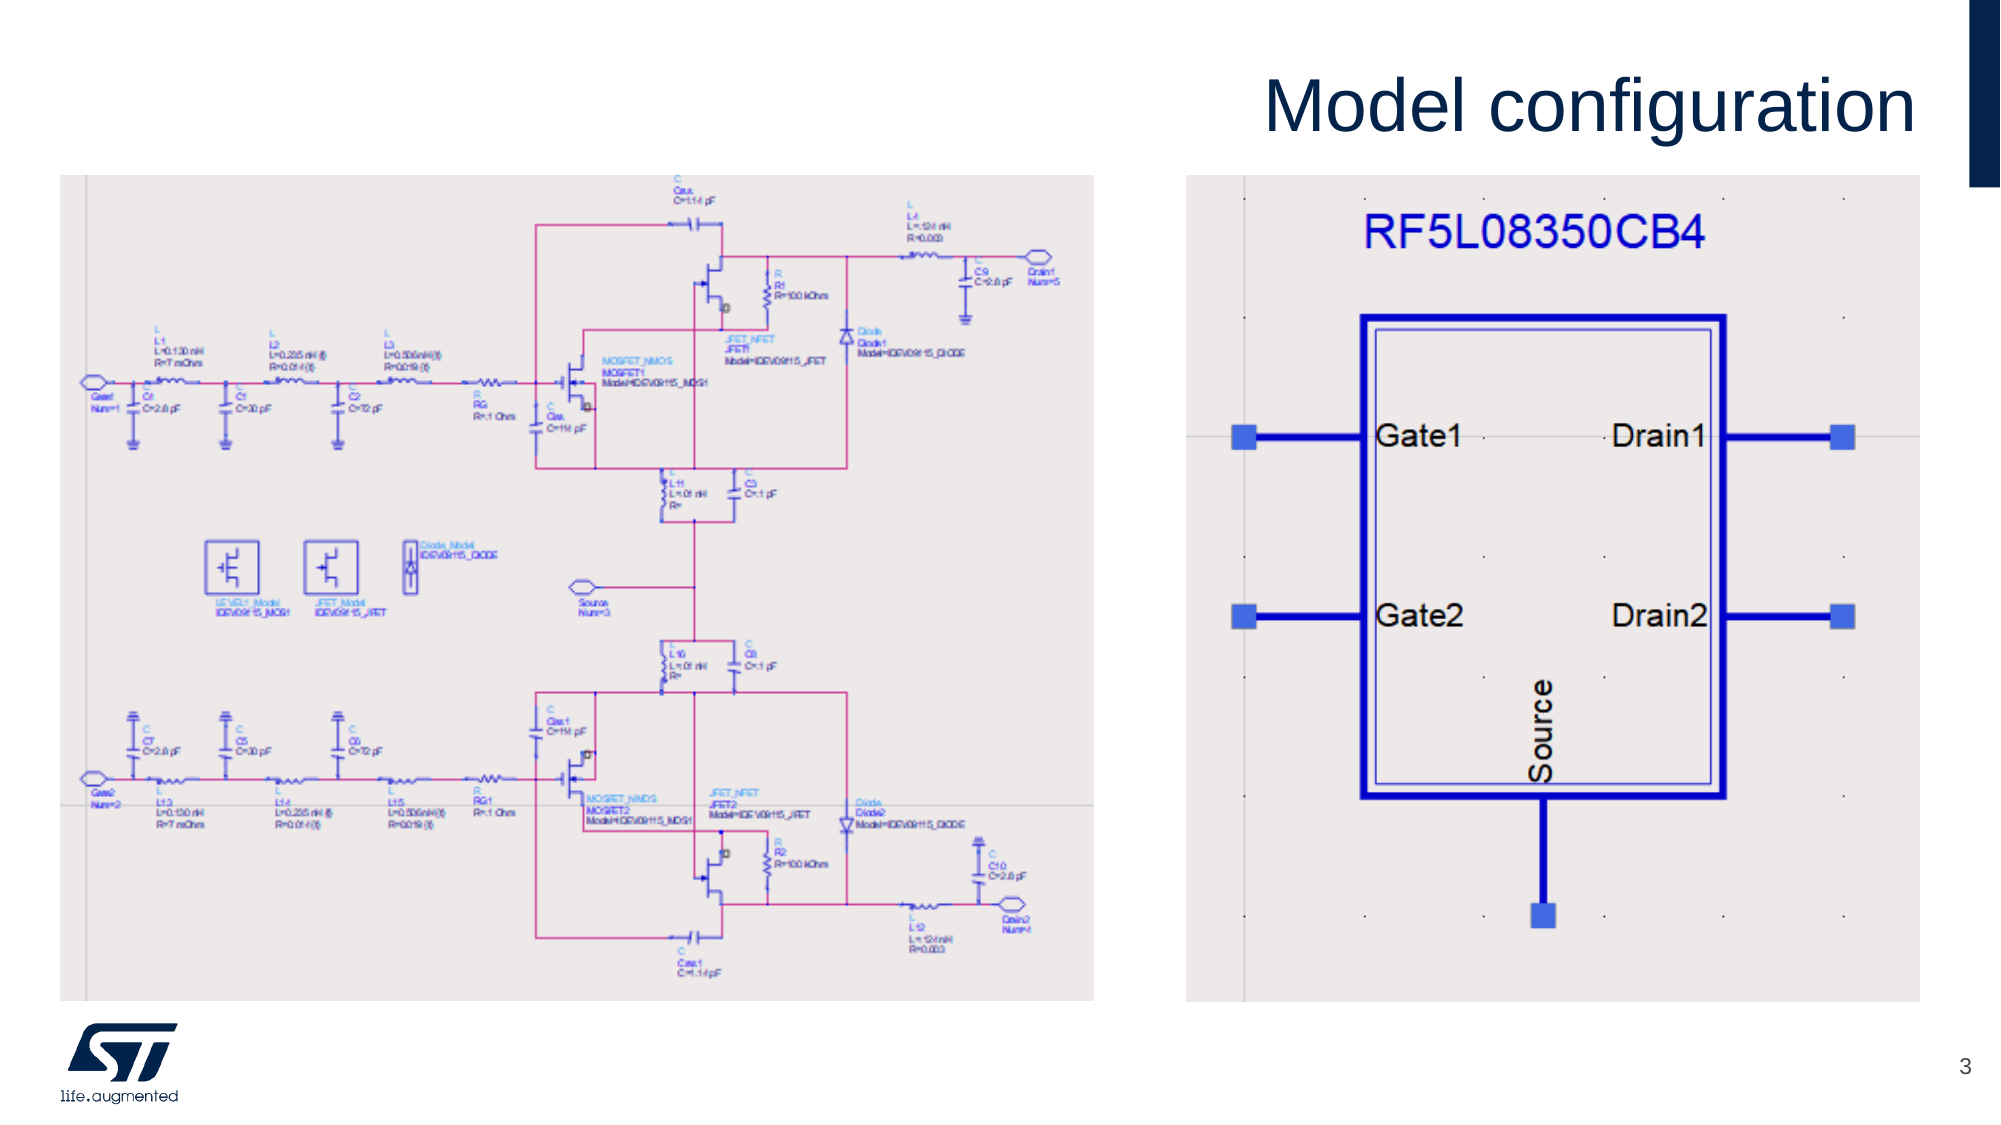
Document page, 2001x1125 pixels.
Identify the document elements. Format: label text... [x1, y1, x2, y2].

title Model configuration [49, 0, 1954, 215]
picture [37, 175, 1094, 1125]
slide_number 3 [1904, 1038, 1972, 1087]
picture [1186, 175, 1920, 1002]
